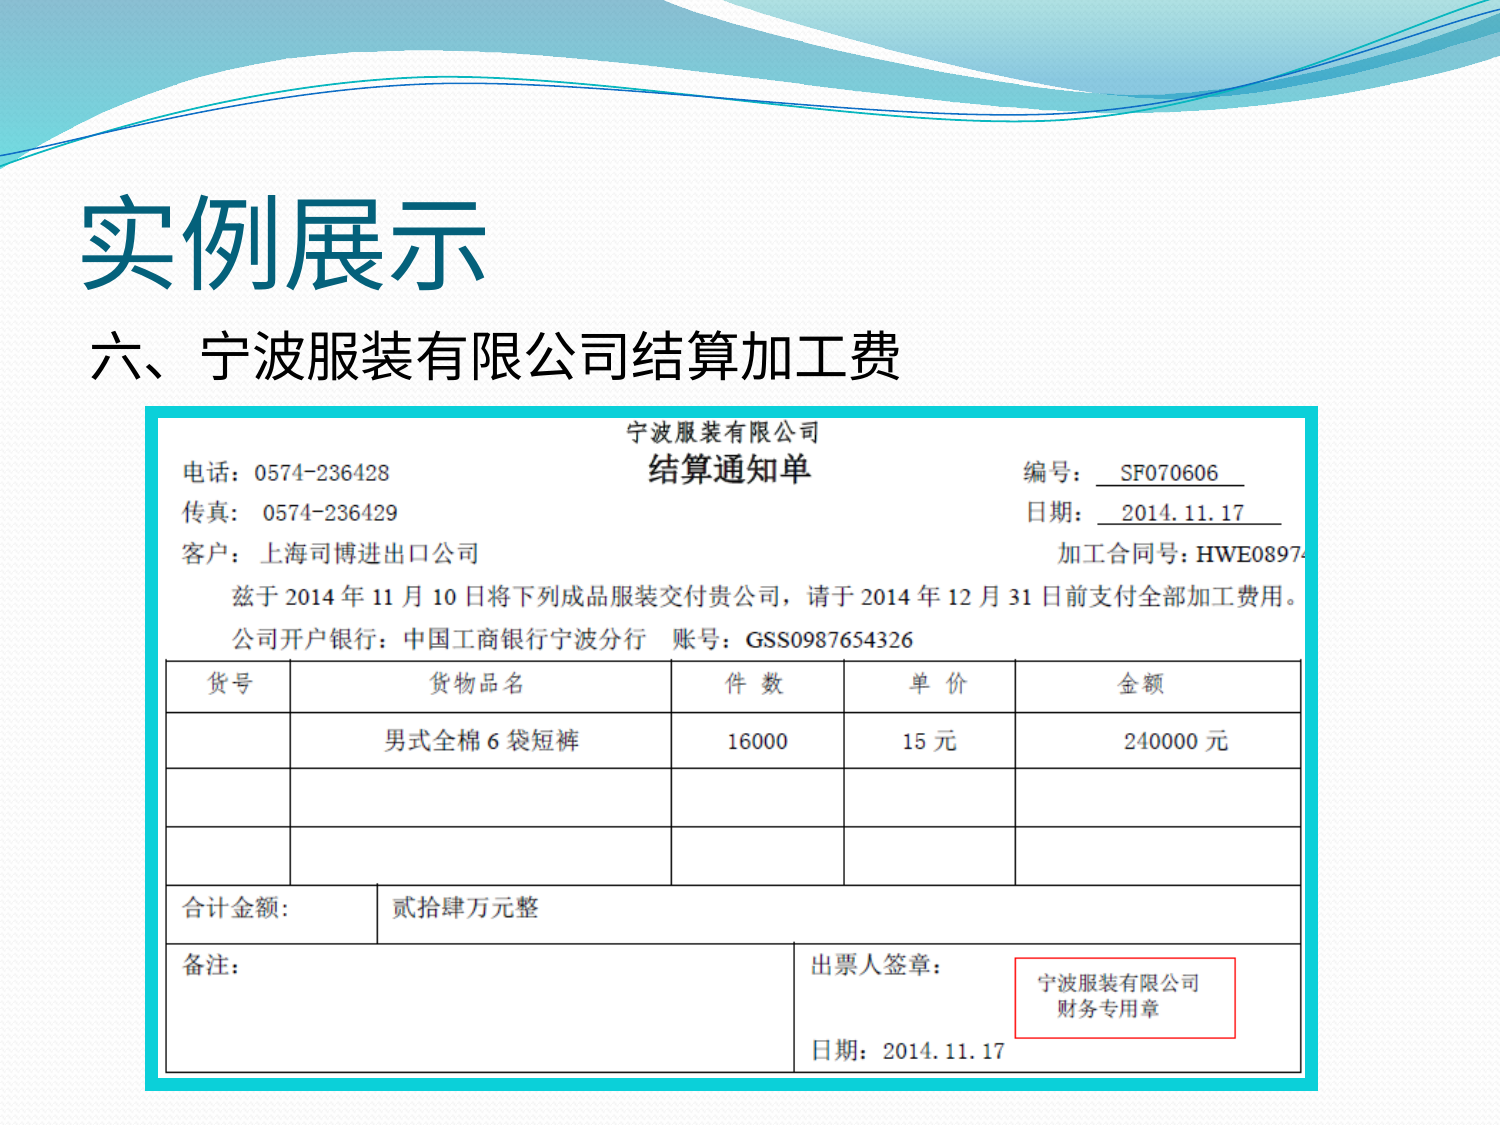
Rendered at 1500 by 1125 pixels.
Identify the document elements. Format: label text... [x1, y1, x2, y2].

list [157, 417, 1306, 1079]
list 六、宁波服装有限公司结算加工费 [75, 314, 1046, 1043]
title 实例展示 [75, 115, 1425, 303]
